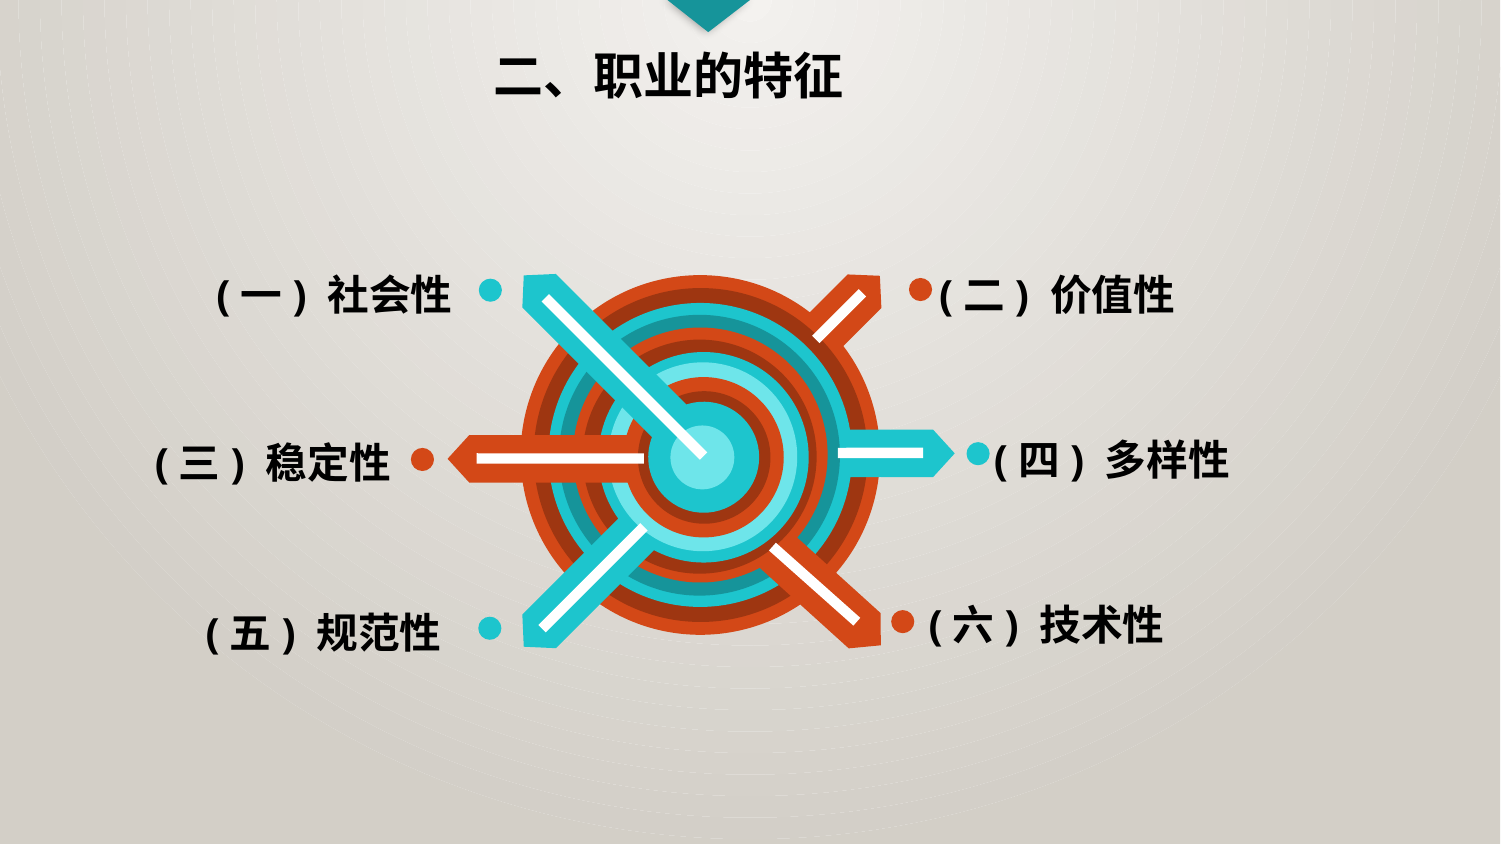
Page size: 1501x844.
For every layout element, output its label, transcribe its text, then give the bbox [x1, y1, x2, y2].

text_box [522, 351, 809, 649]
text_box [478, 616, 502, 640]
text_box (一) 社会性 [116, 259, 453, 304]
text_box (六) 技术性 [928, 588, 1384, 640]
text_box 二、职业的特征 [478, 37, 937, 112]
text_box (二) 价值性 [939, 259, 1330, 311]
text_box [760, 274, 882, 302]
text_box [447, 377, 784, 538]
text_box [966, 442, 990, 466]
text_box [478, 278, 502, 302]
text_box (五) 规范性 [13, 596, 442, 642]
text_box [522, 273, 760, 513]
text_box (三) 稳定性 [54, 427, 391, 472]
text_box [760, 327, 881, 649]
text_box [908, 277, 933, 302]
text_box [665, 0, 752, 34]
text_box (四) 多样性 [994, 424, 1401, 476]
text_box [760, 302, 955, 607]
text_box [410, 447, 434, 472]
text_box [891, 610, 915, 634]
